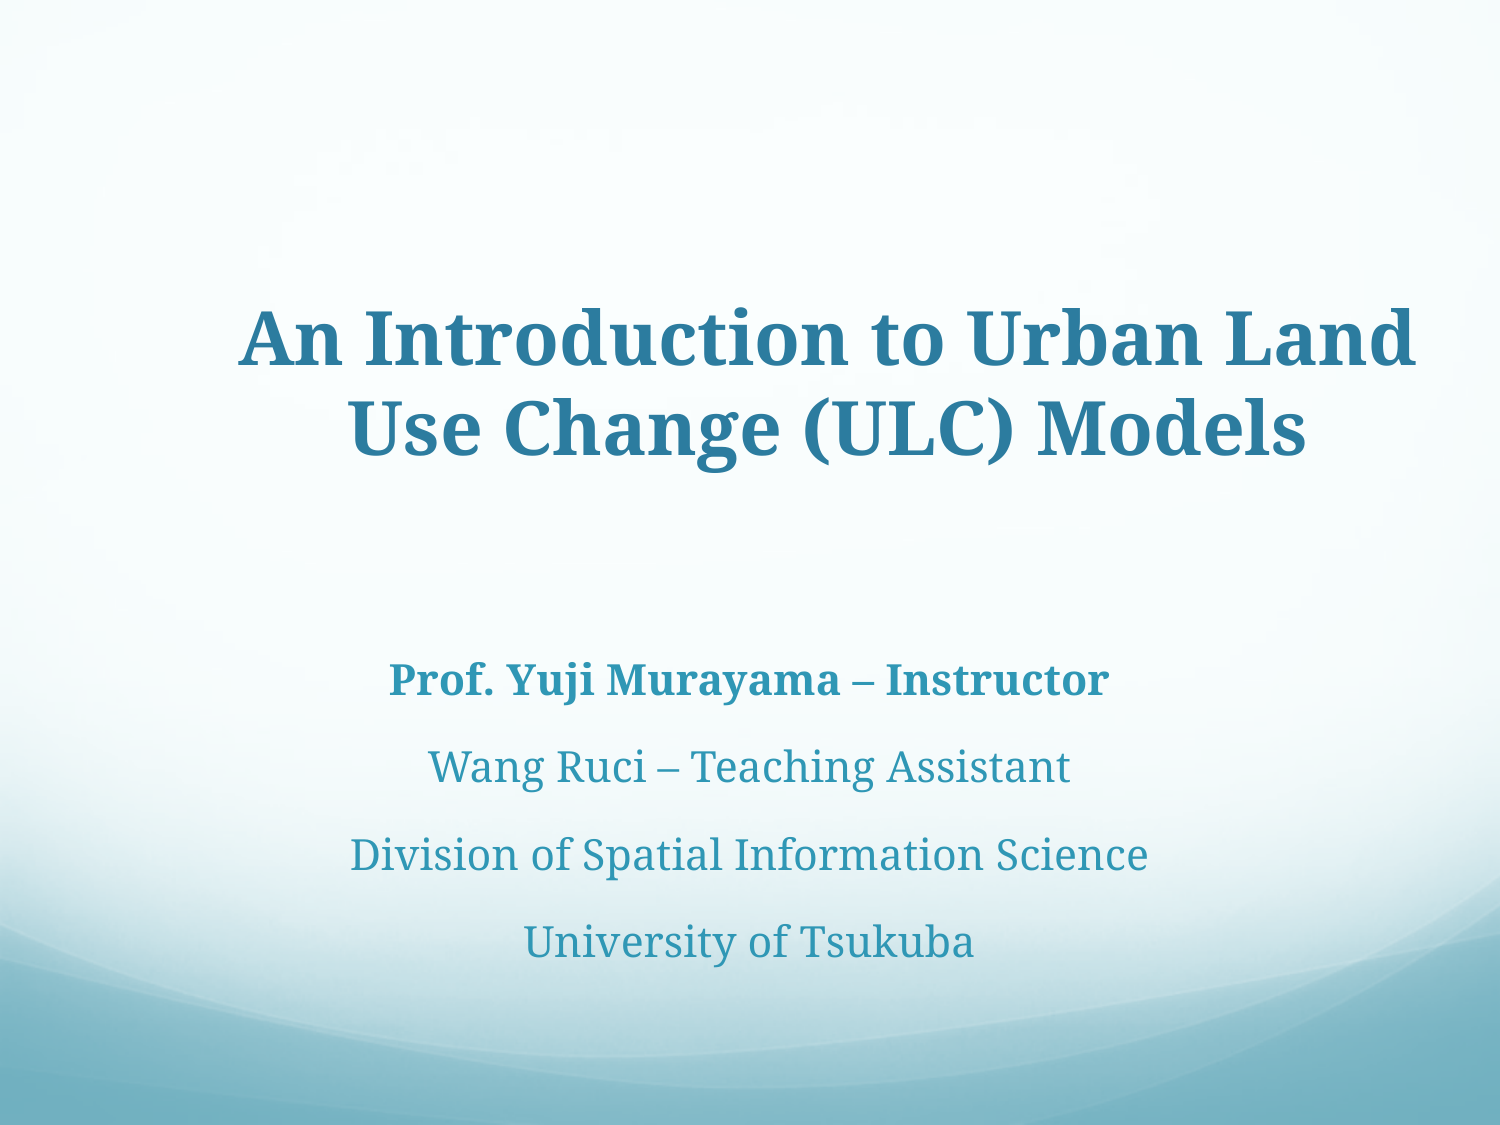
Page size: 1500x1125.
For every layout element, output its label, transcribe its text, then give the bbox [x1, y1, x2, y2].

title An Introduction to Urban Land Use Change (ULC) Models [174, 216, 1482, 478]
list Prof. Yuji Murayama – Instructor Wang Ruci – Teaching Assistant Division of Spatial Information Science University of Tsukuba [90, 644, 1410, 975]
